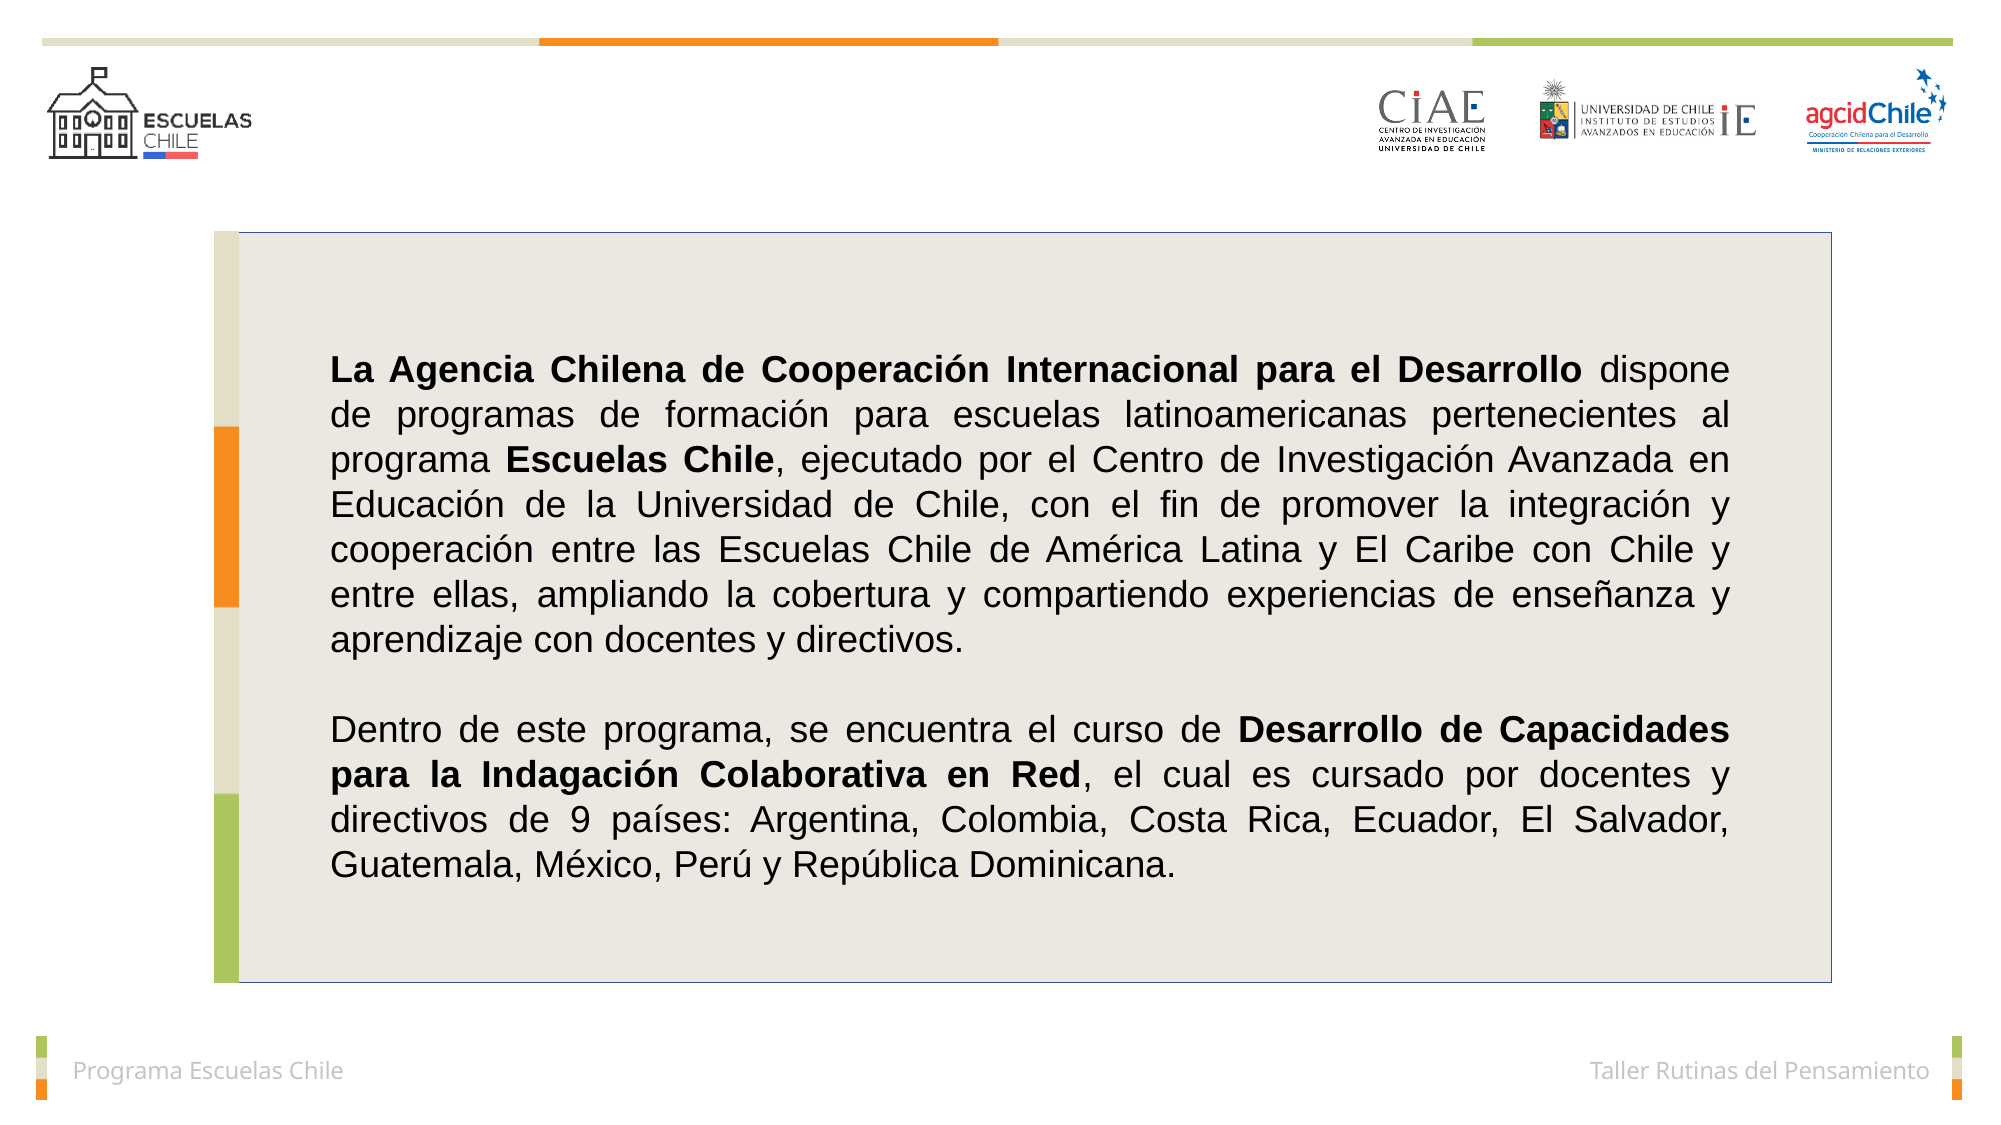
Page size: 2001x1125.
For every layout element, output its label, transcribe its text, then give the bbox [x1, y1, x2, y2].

picture [1369, 65, 1950, 161]
picture [1952, 1036, 1962, 1100]
text_box La Agencia Chilena de Cooperación Internacional para el Desarrollo dispone de programas de formación para escuelas latinoamericanas pertenecientes al programa Escuelas Chile, ejecutado por el Centro de Investigación Avanzada en Educación de la Universidad de Chile, con el fin de promover la integración y cooperación entre las Escuelas Chile de América Latina y El Caribe con Chile y entre ellas, ampliando la cobertura y compartiendo experiencias de enseñanza y aprendizaje con docentes y directivos. Dentro de este programa, se encuentra el curso de Desarrollo de Capacidades para la Indagación Colaborativa en Red, el cual es cursado por docentes y directivos de 9 países: Argentina, Colombia, Costa Rica, Ecuador, El Salvador, Guatemala, México, Perú y República Dominicana. [322, 337, 1738, 893]
picture [214, 231, 239, 983]
text_box [239, 231, 1832, 982]
picture [36, 1036, 47, 1100]
picture [46, 67, 253, 159]
picture [42, 38, 1953, 46]
